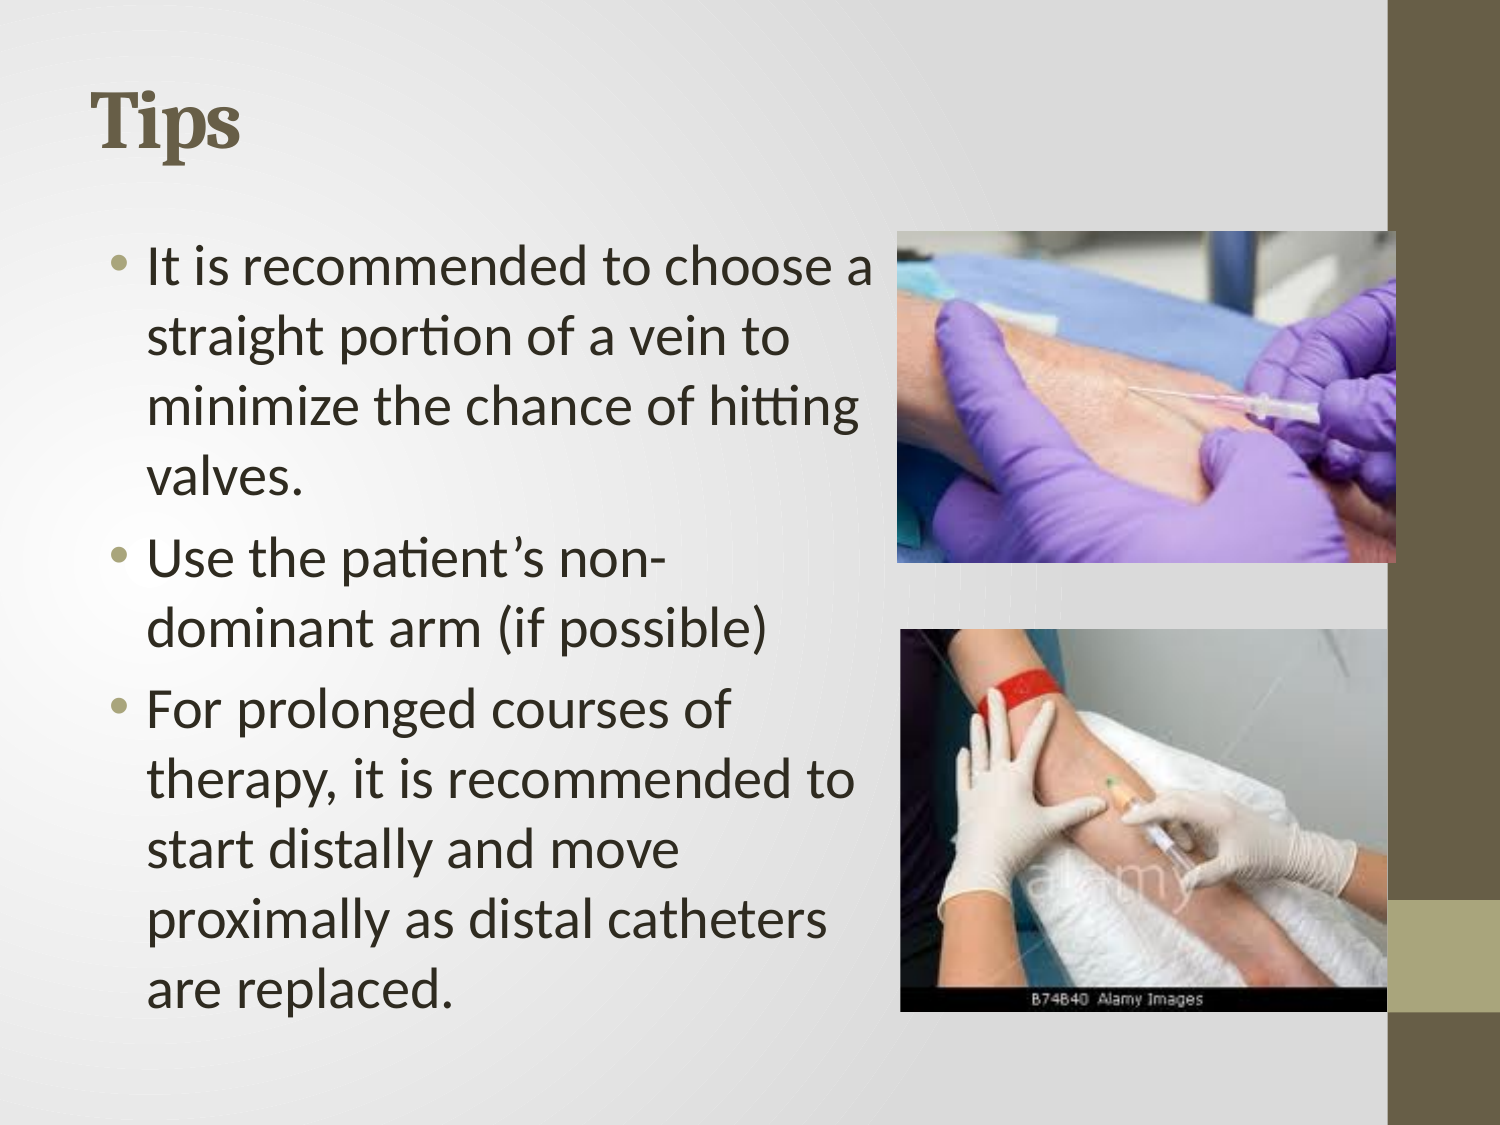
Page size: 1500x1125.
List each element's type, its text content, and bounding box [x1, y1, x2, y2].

list It is recommended to choose a straight portion of a vein to minimize the chance of hitting valves. Use the patient’s non-dominant arm (if possible) For prolonged courses of therapy, it is recommended to start distally and move proximally as distal catheters are replaced. [75, 219, 892, 1050]
picture [899, 628, 1388, 1012]
picture [896, 231, 1397, 563]
title Tips [75, 45, 1353, 185]
